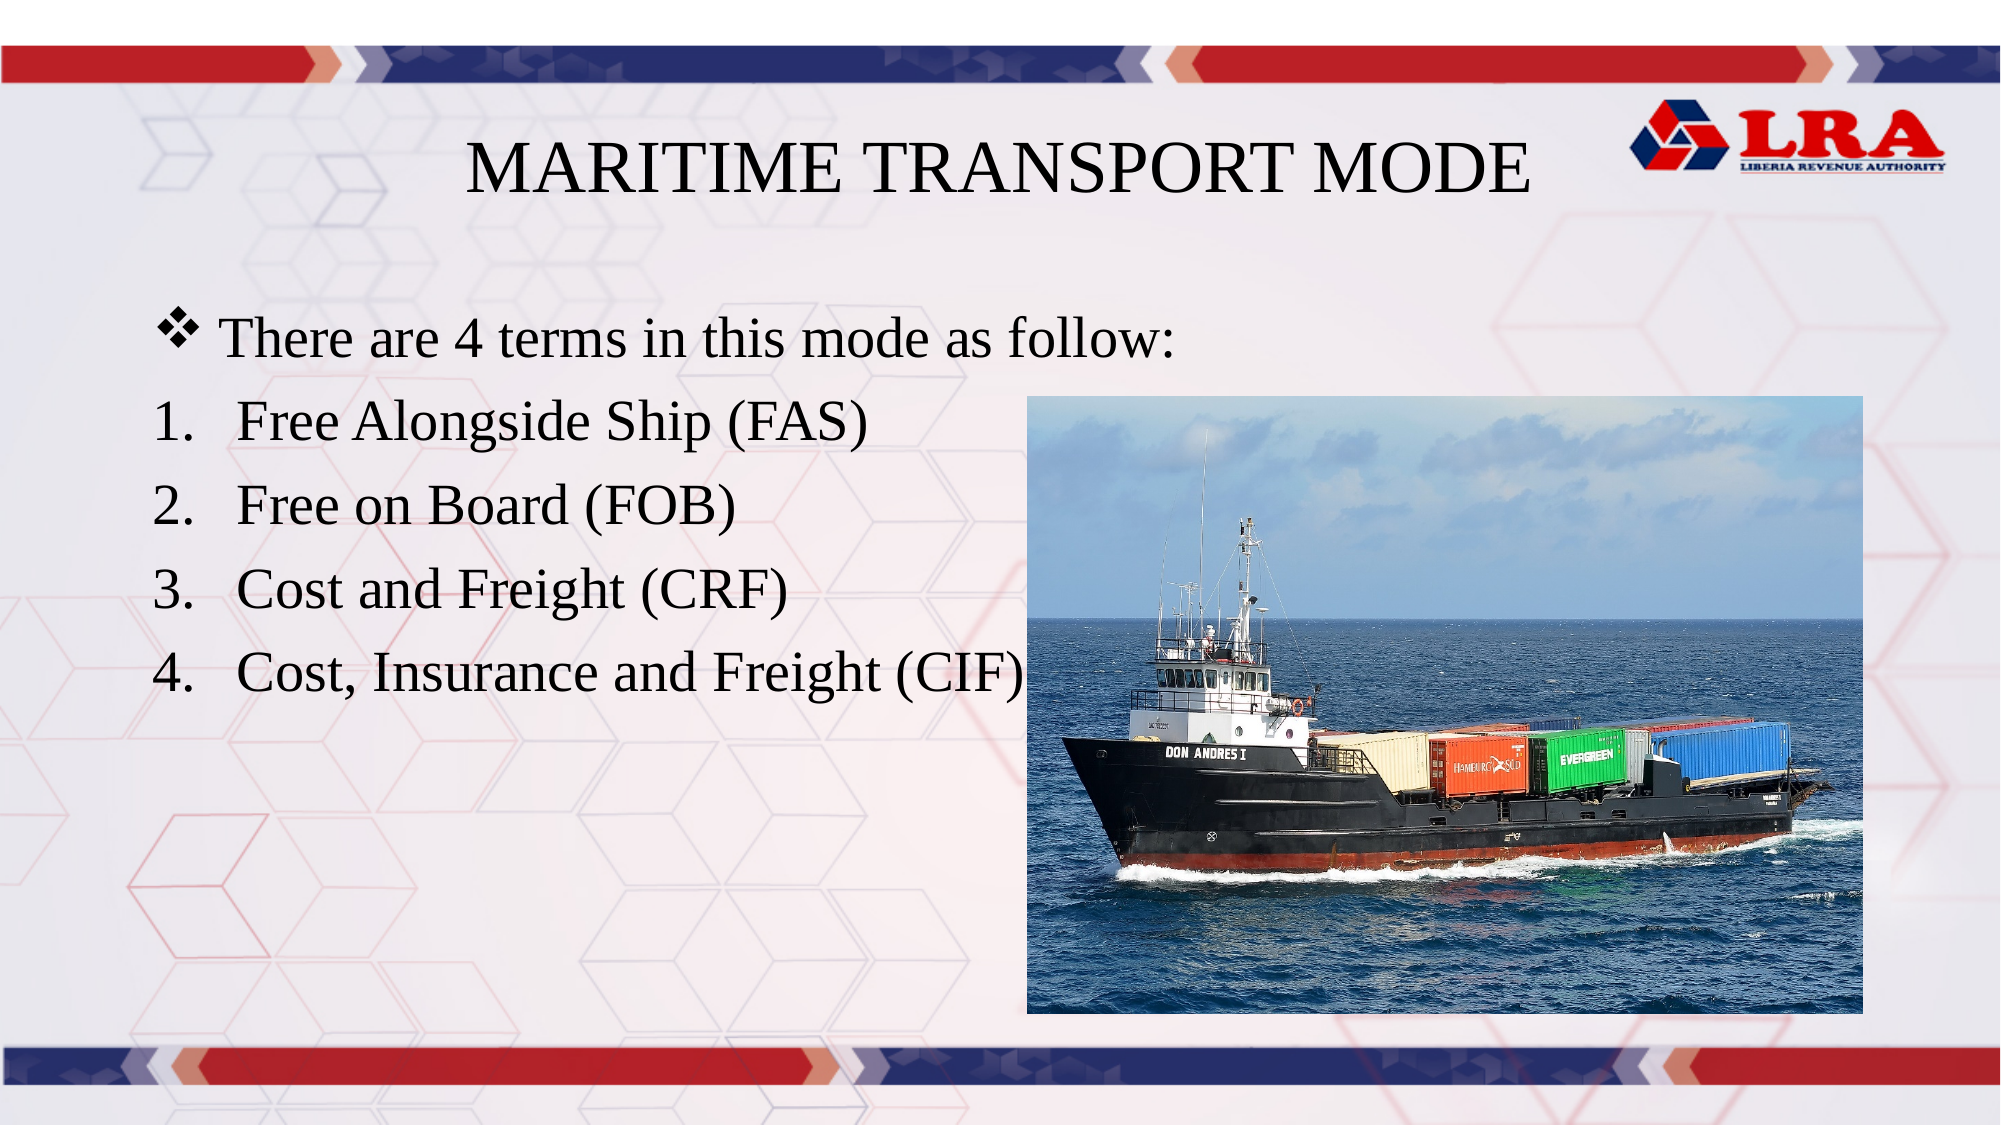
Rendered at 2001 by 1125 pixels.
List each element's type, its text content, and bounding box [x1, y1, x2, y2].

picture [0, 0, 2001, 1125]
title MARITIME TRANSPORT MODE [137, 59, 1863, 278]
list There are 4 terms in this mode as follow: Free Alongside Ship (FAS) Free on Board (FOB) Cost and Freight (CRF) Cost, Insurance and Freight (CIF) [137, 299, 1863, 1014]
